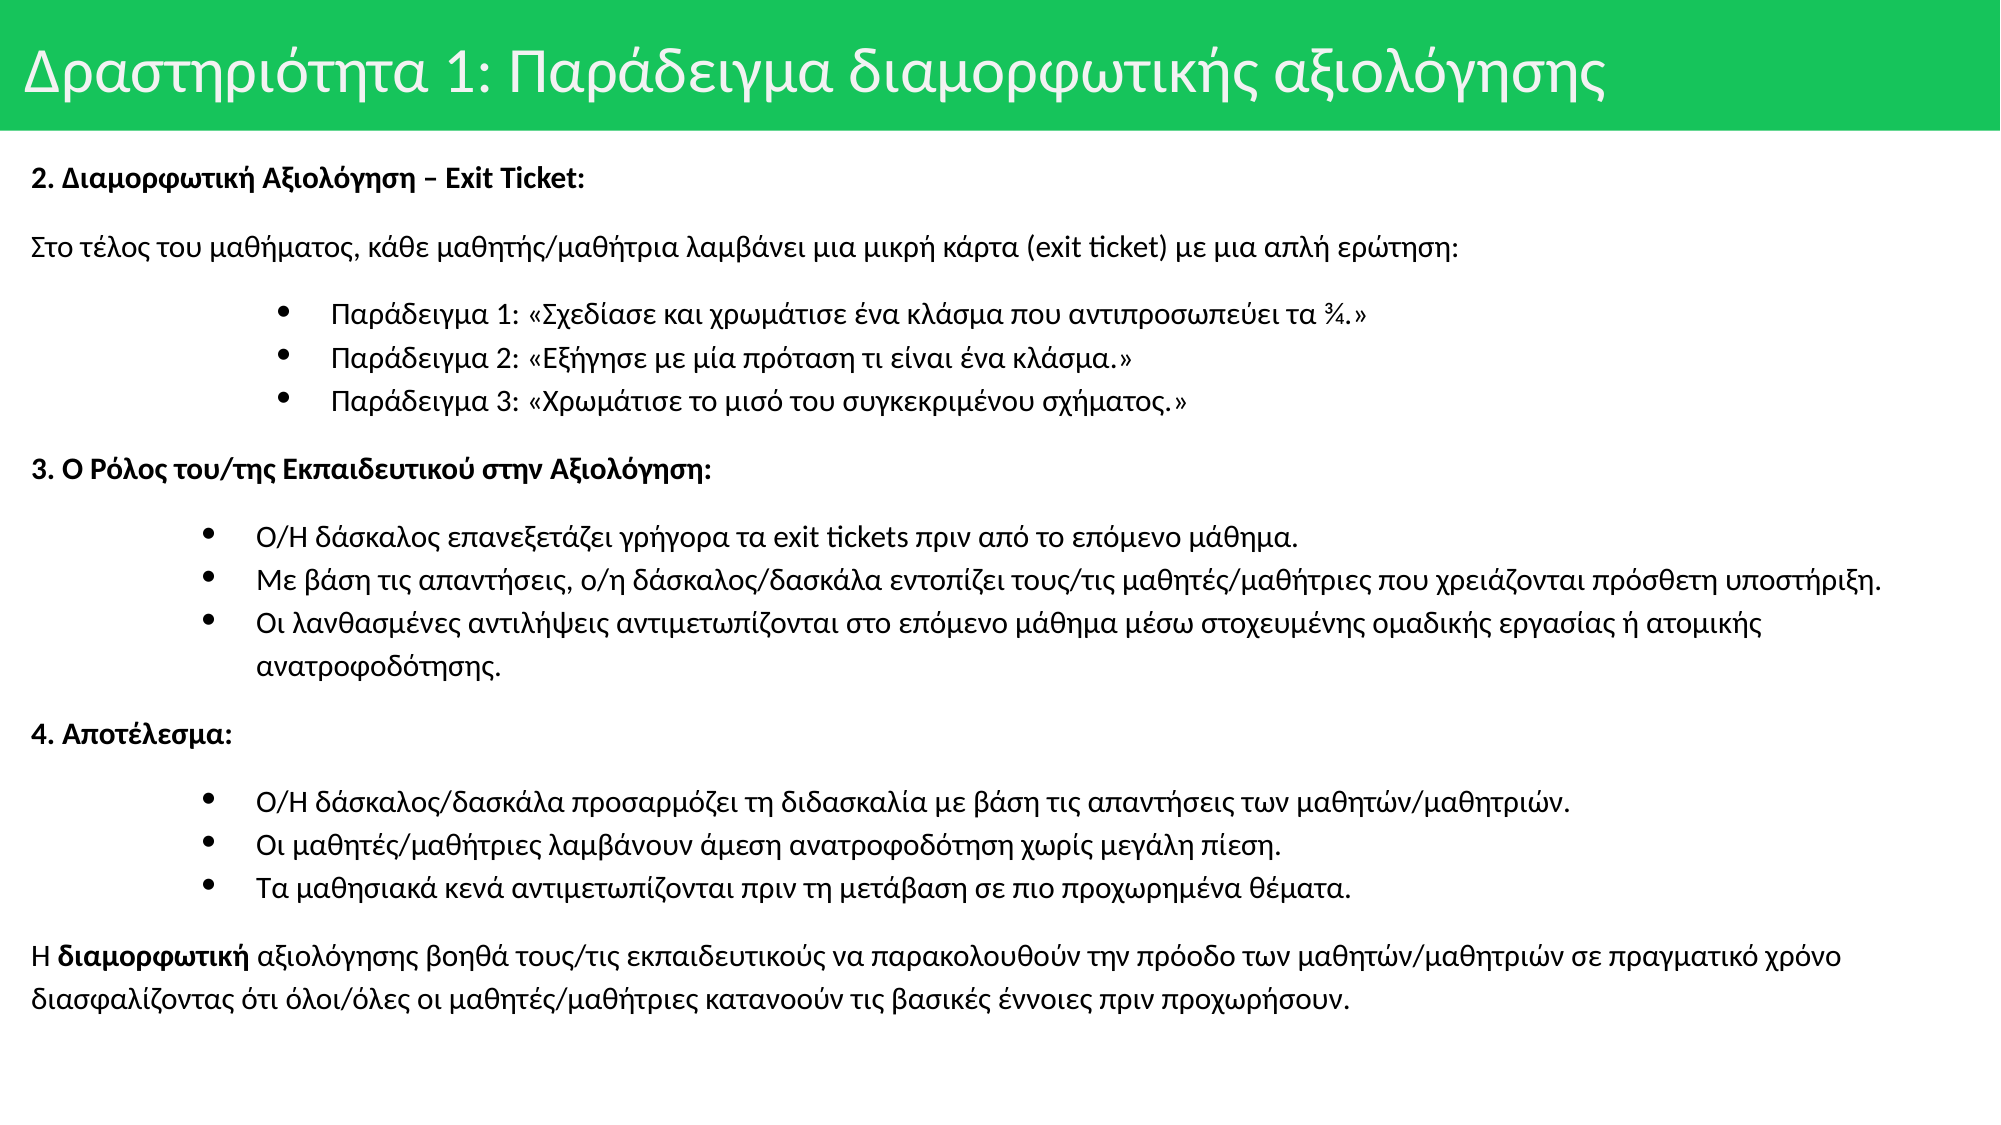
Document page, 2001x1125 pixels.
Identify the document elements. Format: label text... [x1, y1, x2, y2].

title Δραστηριότητα 1: Παράδειγμα διαμορφωτικής αξιολόγησης [16, 13, 1976, 131]
list 2. Διαμορφωτική Αξιολόγηση – Exit Ticket: Στο τέλος του μαθήματος, κάθε μαθητής/μαθήτρια λαμβάνει μια μικρή κάρτα (exit ticket) με μια απλή ερώτηση: Παράδειγμα 1: «Σχεδίασε και χρωμάτισε ένα κλάσμα που αντιπροσωπεύει τα ¾.» Παράδειγμα 2: «Εξήγησε με μία πρόταση τι είναι ένα κλάσμα.» Παράδειγμα 3: «Χρωμάτισε το μισό του συγκεκριμένου σχήματος.» 3. Ο Ρόλος του/της Εκπαιδευτικού στην Αξιολόγηση: Ο/Η δάσκαλος επανεξετάζει γρήγορα τα exit tickets πριν από το επόμενο μάθημα. Με βάση τις απαντήσεις, ο/η δάσκαλος/δασκάλα εντοπίζει τους/τις μαθητές/μαθήτριες που χρειάζονται πρόσθετη υποστήριξη. Οι λανθασμένες αντιλήψεις αντιμετωπίζονται στο επόμενο μάθημα μέσω στοχευμένης ομαδικής εργασίας ή ατομικής ανατροφοδότησης. 4. Αποτέλεσμα: Ο/Η δάσκαλος/δασκάλα προσαρμόζει τη διδασκαλία με βάση τις απαντήσεις των μαθητών/μαθητριών. Οι μαθητές/μαθήτριες λαμβάνουν άμεση ανατροφοδότηση χωρίς μεγάλη πίεση. Τα μαθησιακά κενά αντιμετωπίζονται πριν τη μετάβαση σε πιο προχωρημένα θέματα. Η διαμορφωτική αξιολόγησης βοηθά τους/τις εκπαιδευτικούς να παρακολουθούν την πρόοδο των μαθητών/μαθητριών σε πραγματικό χρόνο διασφαλίζοντας ότι όλοι/όλες οι μαθητές/μαθήτριες κατανοούν τις βασικές έννοιες πριν προχωρήσουν. [16, 144, 1976, 1108]
